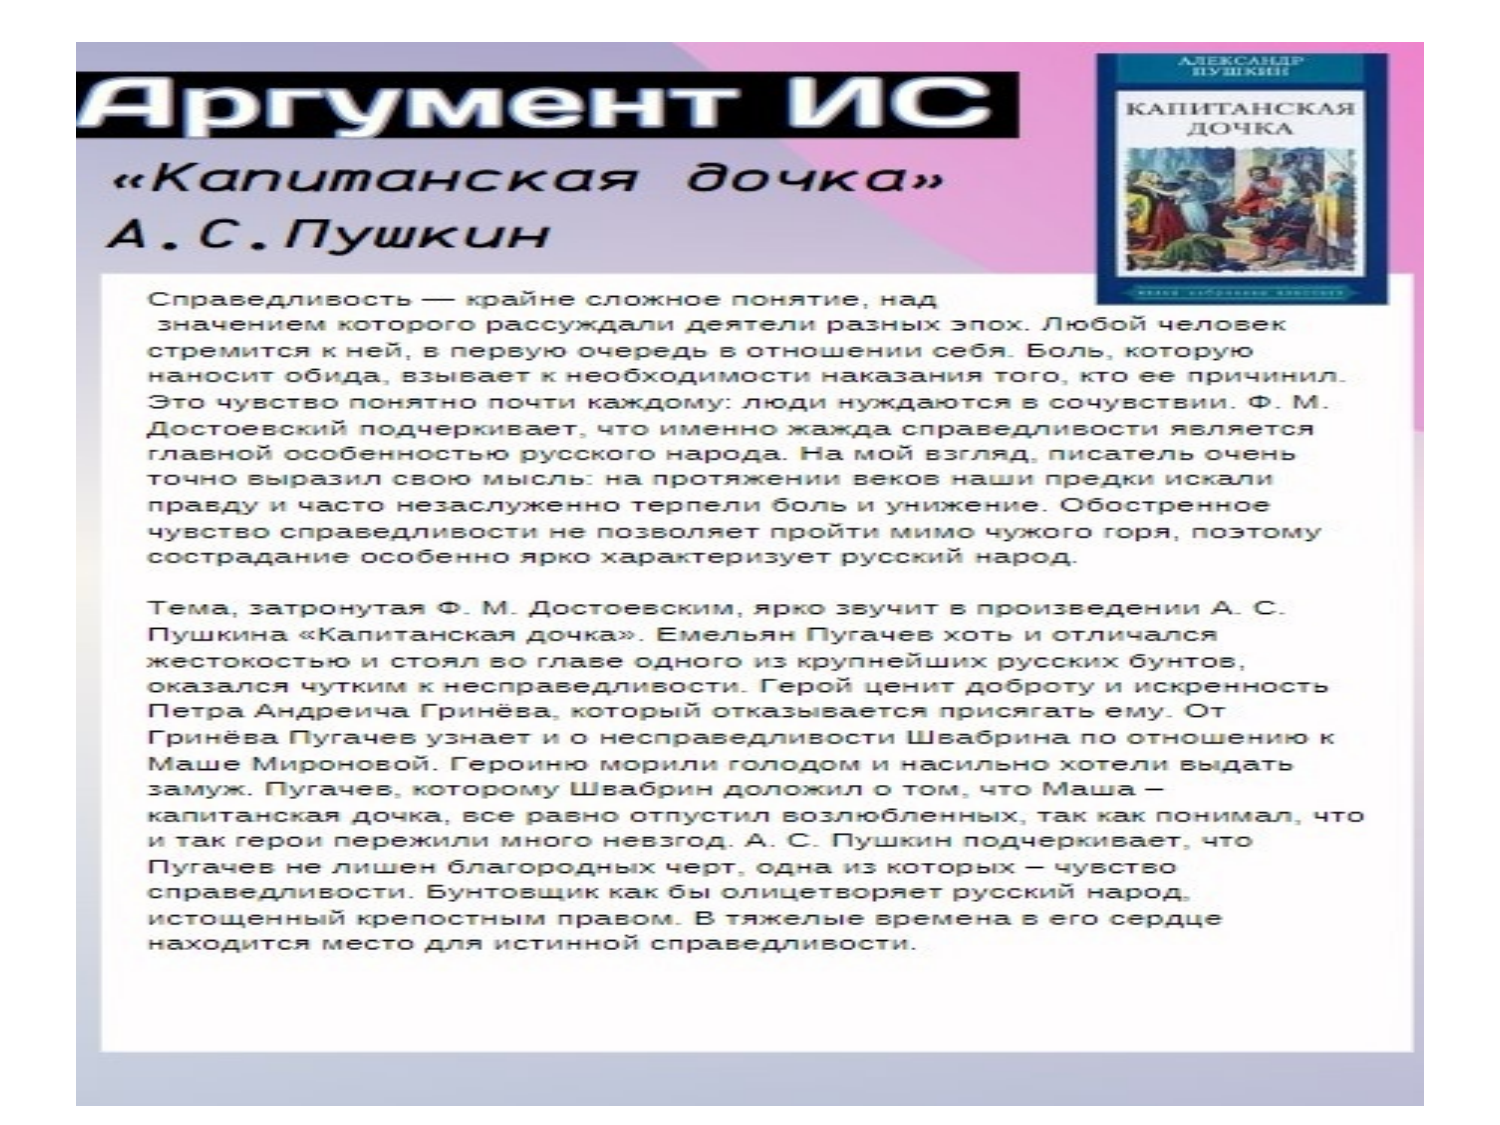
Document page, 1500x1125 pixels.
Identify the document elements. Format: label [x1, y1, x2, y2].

list [76, 42, 1424, 1107]
